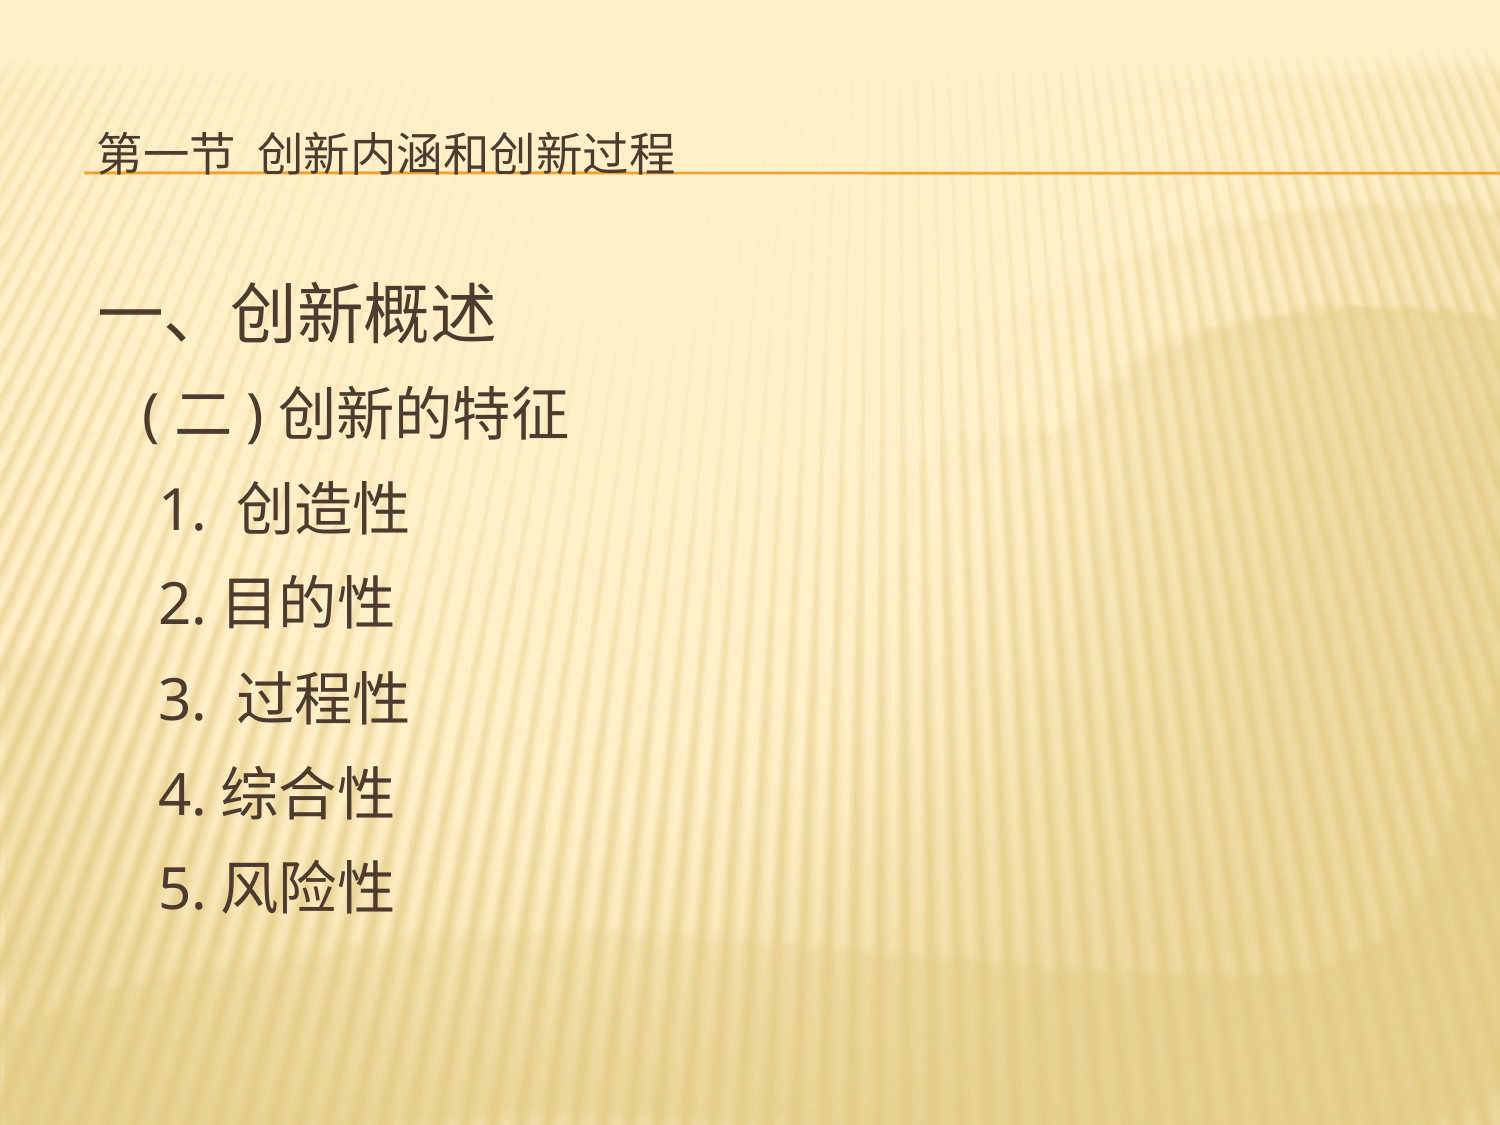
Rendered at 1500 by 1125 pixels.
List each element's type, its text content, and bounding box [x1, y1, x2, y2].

list 一、创新概述 (二)创新的特征 1. 创造性 2.目的性 3. 过程性 4.综合性 5.风险性 [81, 264, 1433, 1060]
title 第一节 创新内涵和创新过程 [82, 117, 1432, 245]
